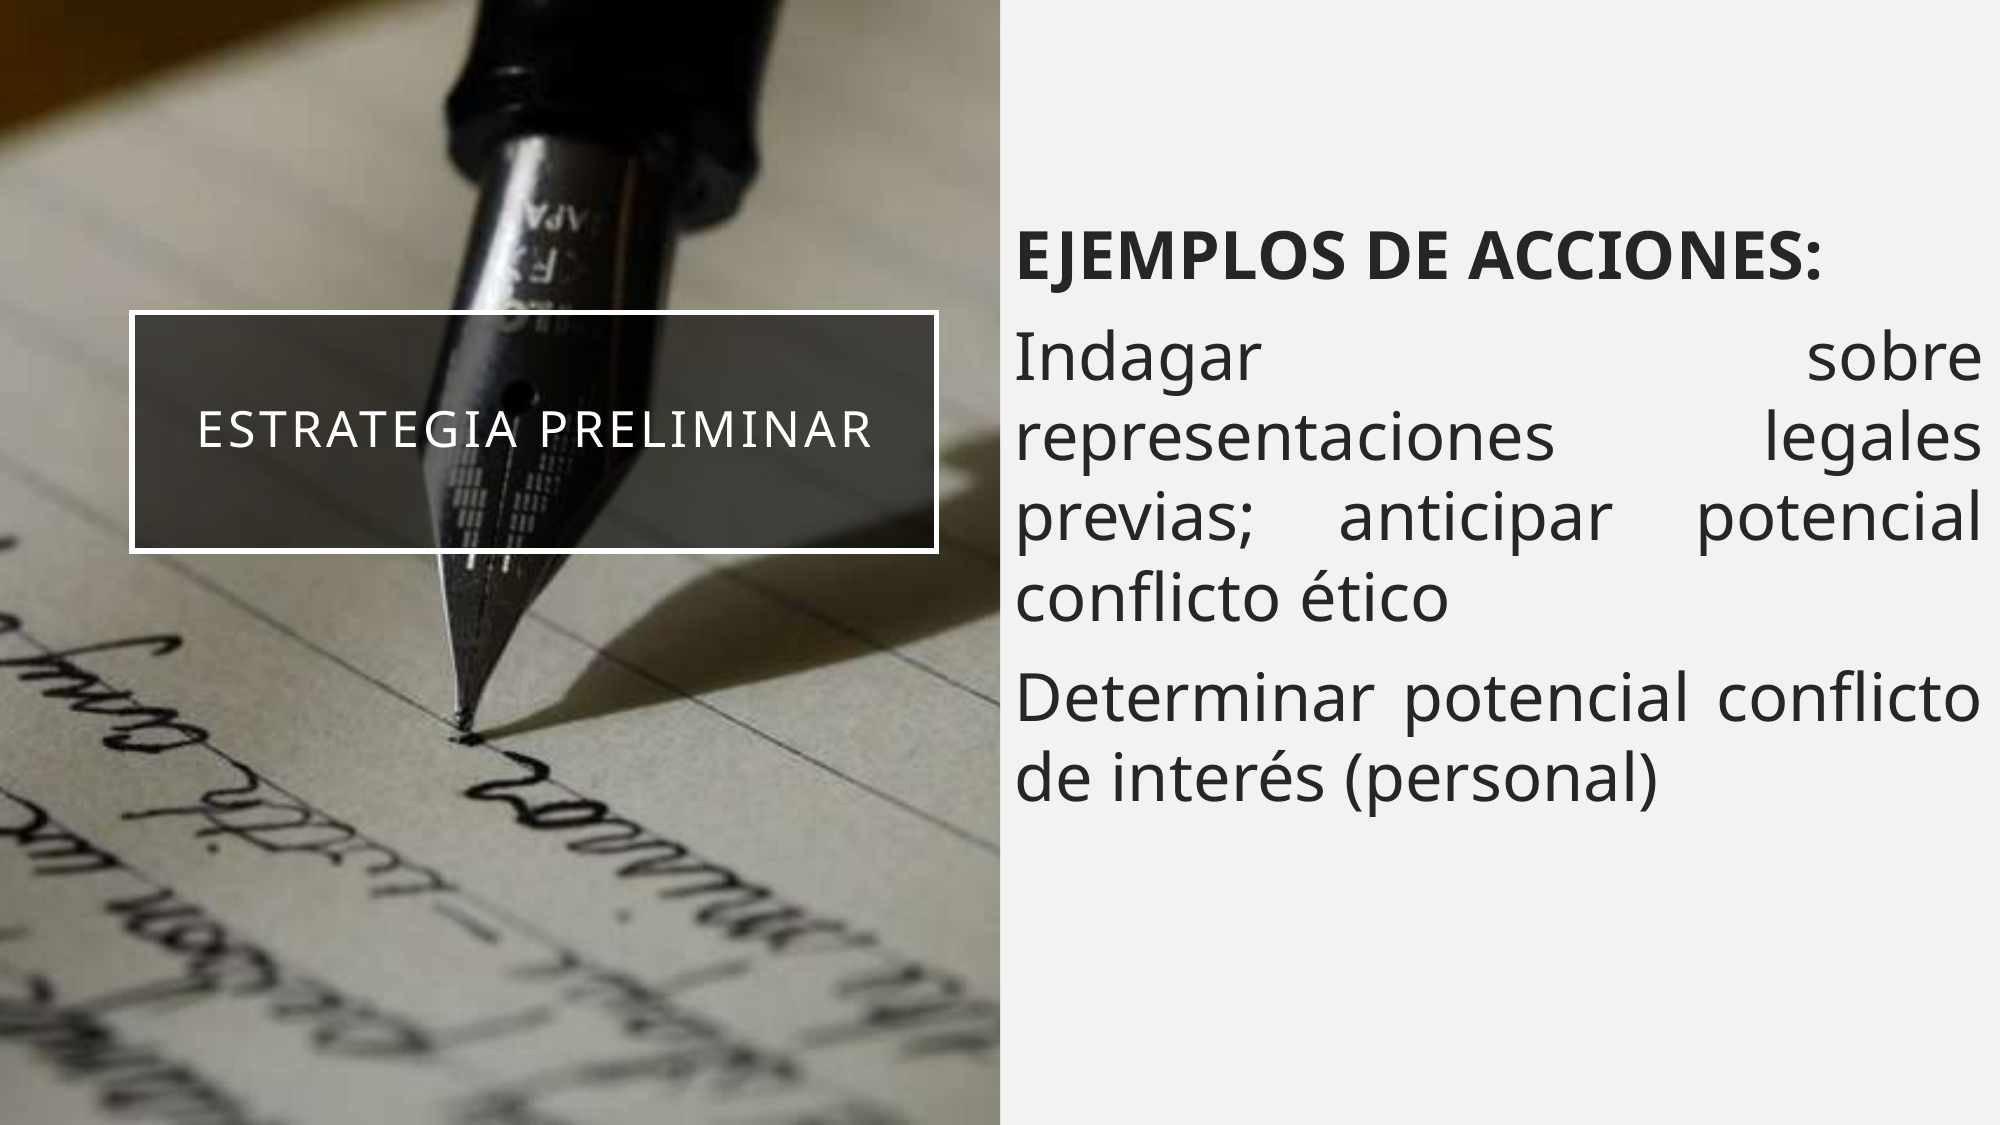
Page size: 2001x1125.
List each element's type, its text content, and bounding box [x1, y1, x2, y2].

picture [0, 0, 1001, 1125]
list EJEMPLOS DE ACCIONES: Indagar sobre representaciones legales previas; anticipar potencial conflicto ético Determinar potencial conflicto de interés (personal) [1001, 0, 2000, 1125]
